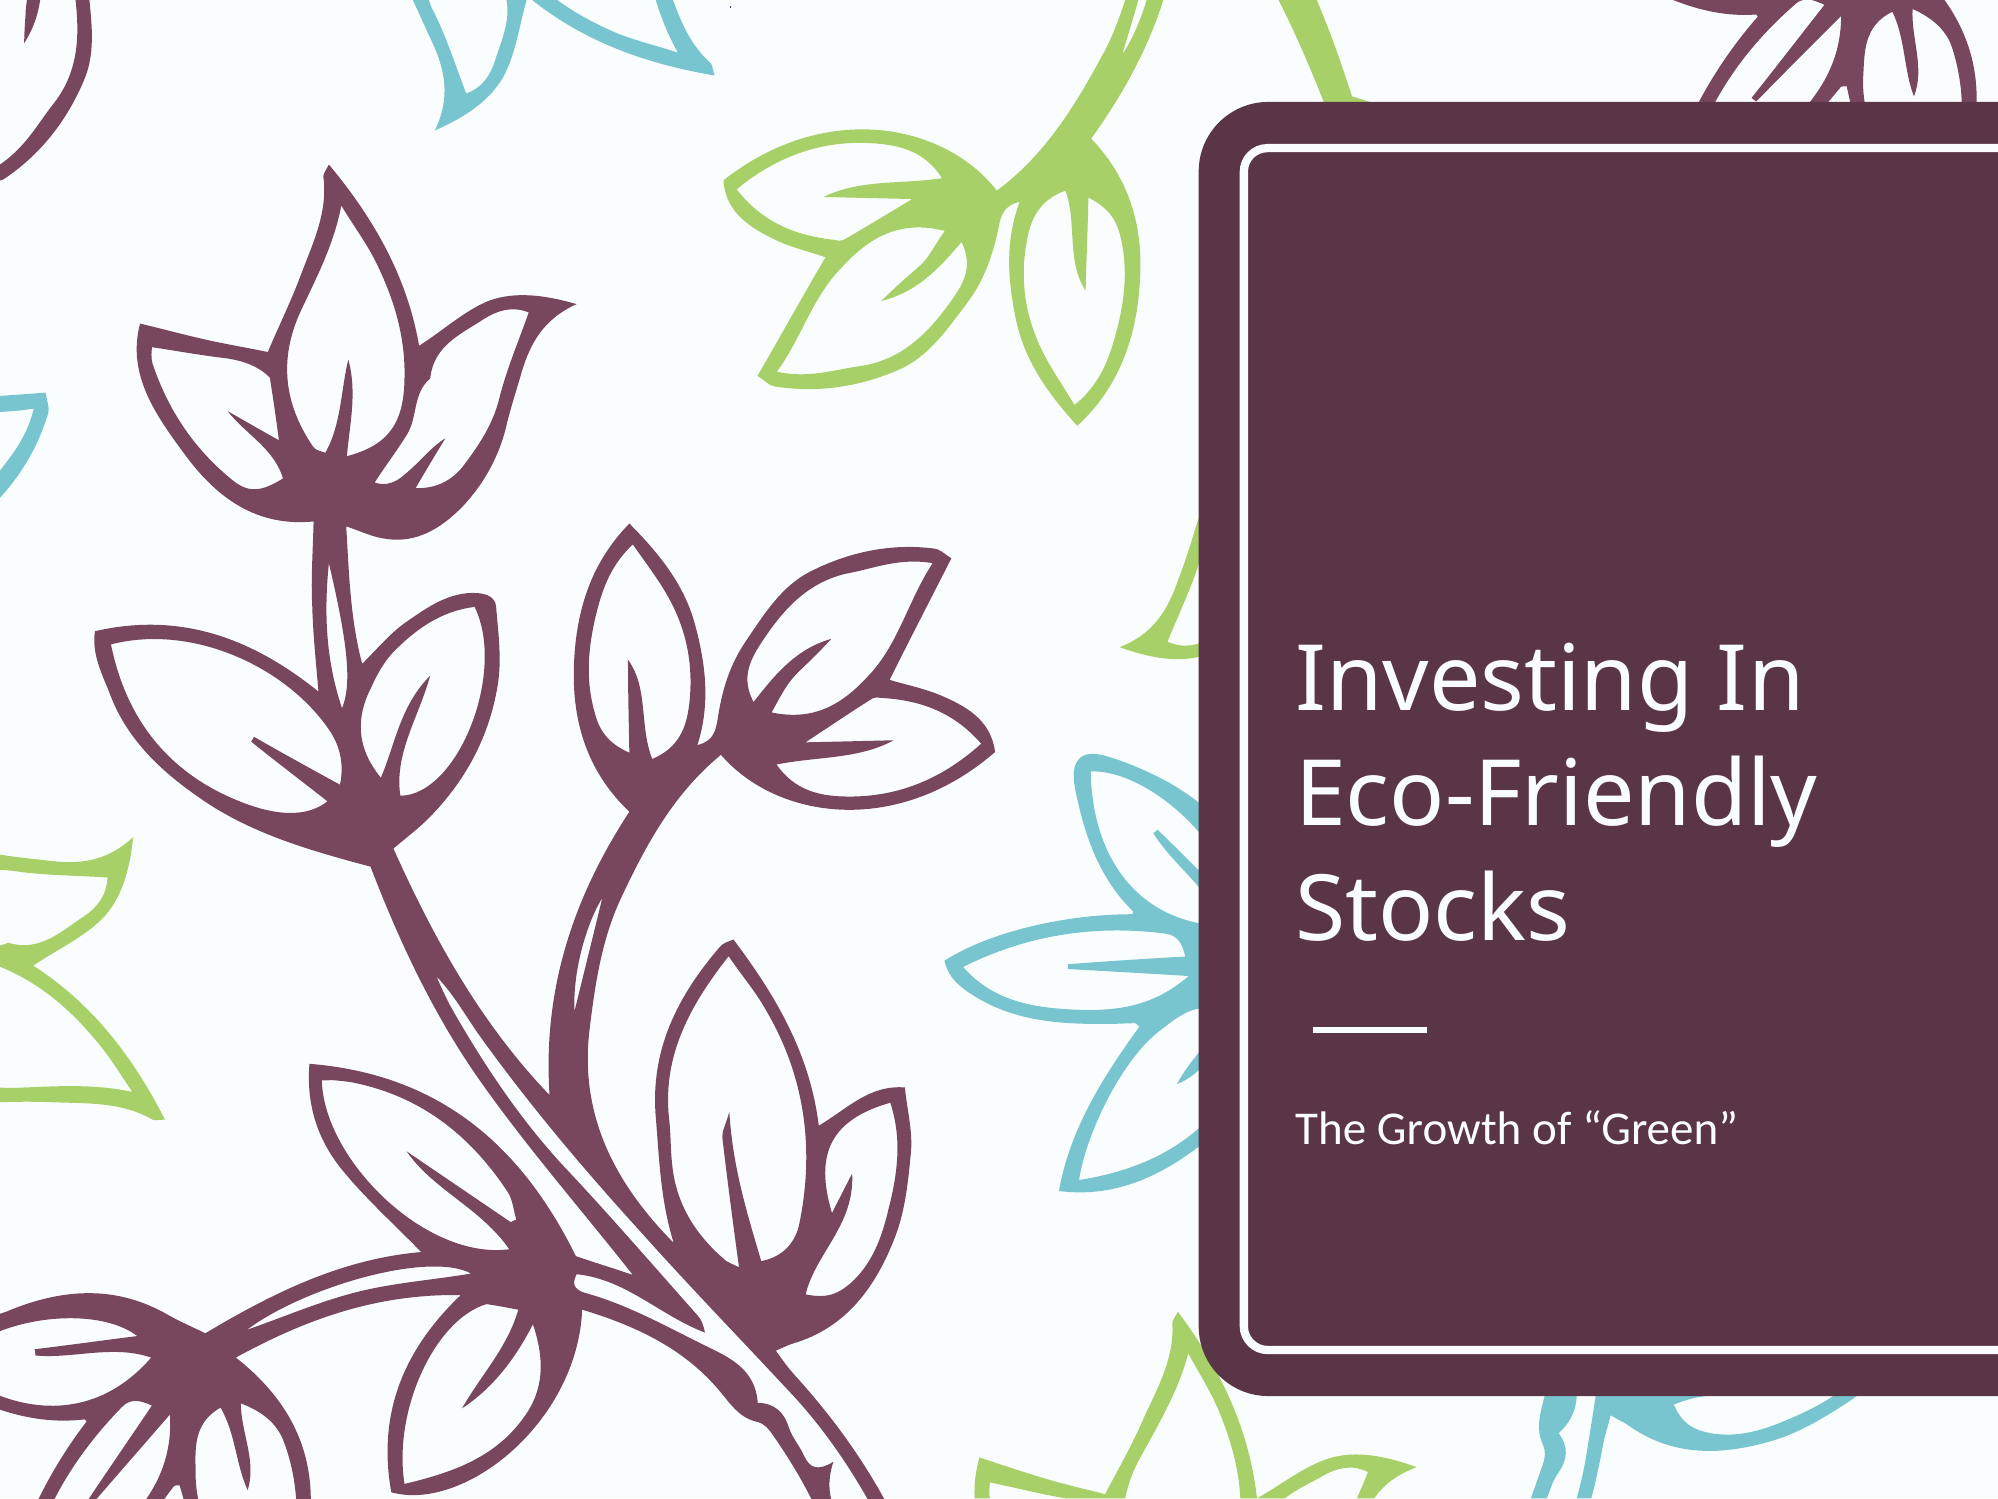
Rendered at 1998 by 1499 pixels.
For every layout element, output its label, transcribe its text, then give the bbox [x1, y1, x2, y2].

title Investing In Eco-Friendly Stocks [1280, 606, 1983, 1227]
subtitle The Growth of “Green” [1280, 1072, 1902, 1300]
